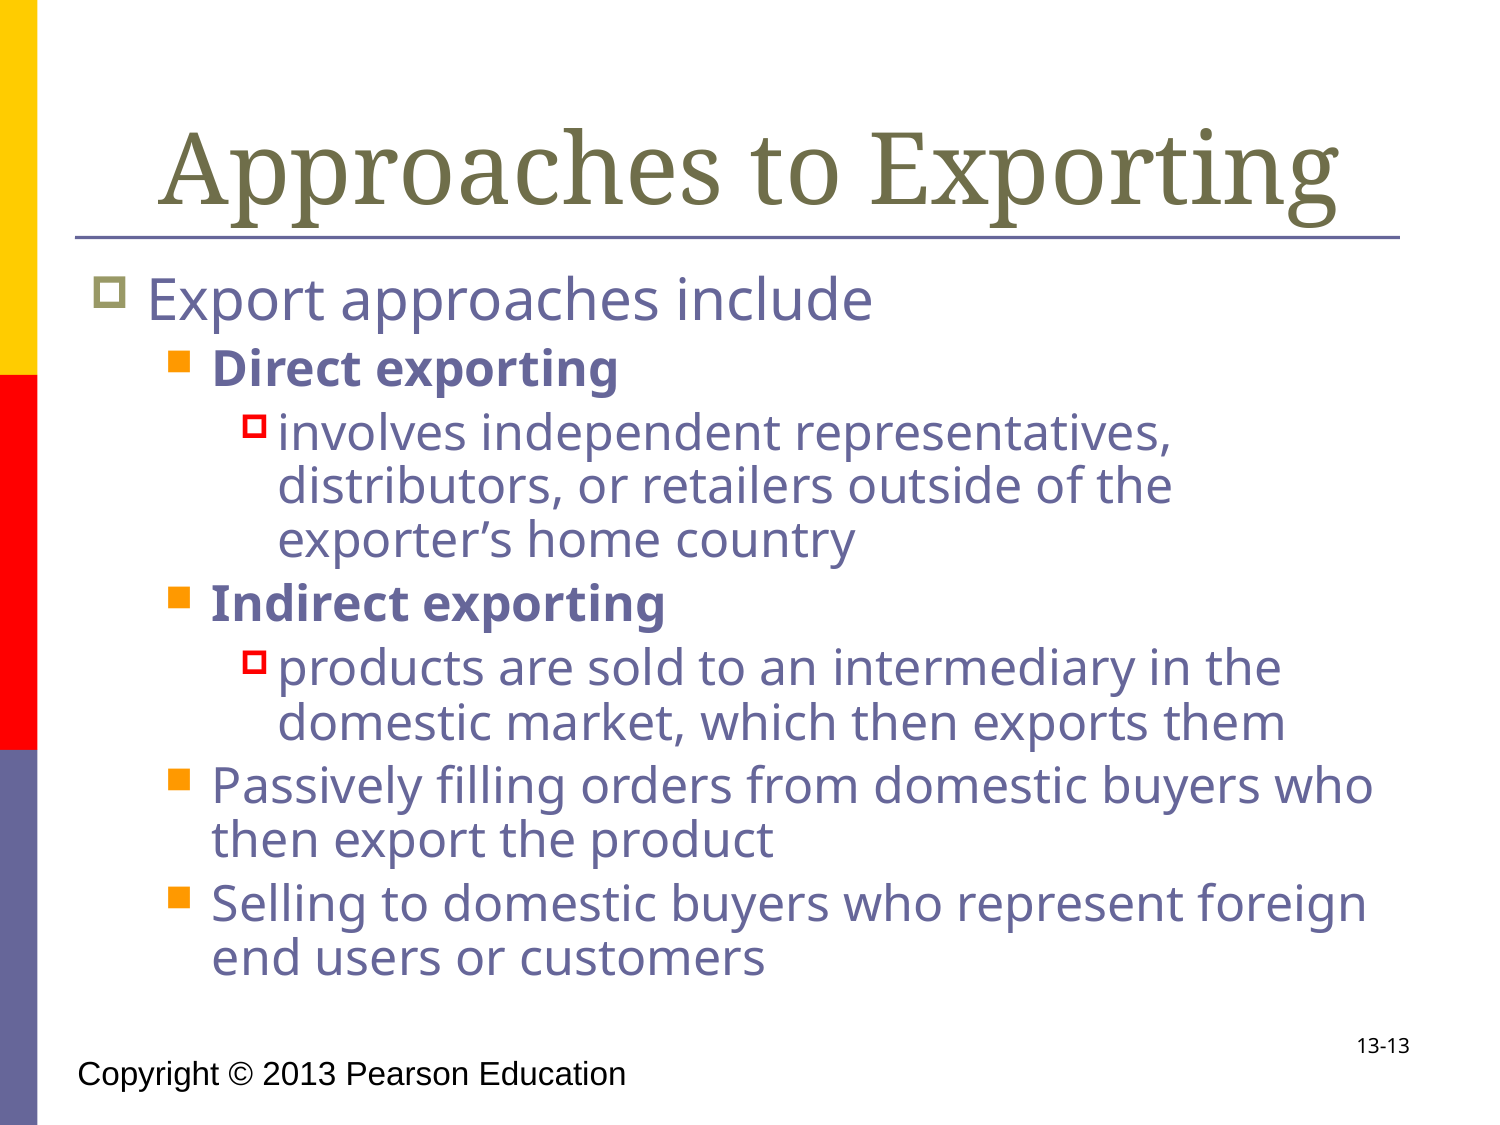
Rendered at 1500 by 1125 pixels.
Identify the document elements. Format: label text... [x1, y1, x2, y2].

list Export approaches include Direct exporting involves independent representatives, distributors, or retailers outside of the exporter’s home country Indirect exporting products are sold to an intermediary in the domestic market, which then exports them Passively filling orders from domestic buyers who then export the product Selling to domestic buyers who represent foreign end users or customers [75, 262, 1425, 1006]
slide_number 13-13 [1074, 1025, 1425, 1100]
title Approaches to Exporting [75, 45, 1425, 233]
